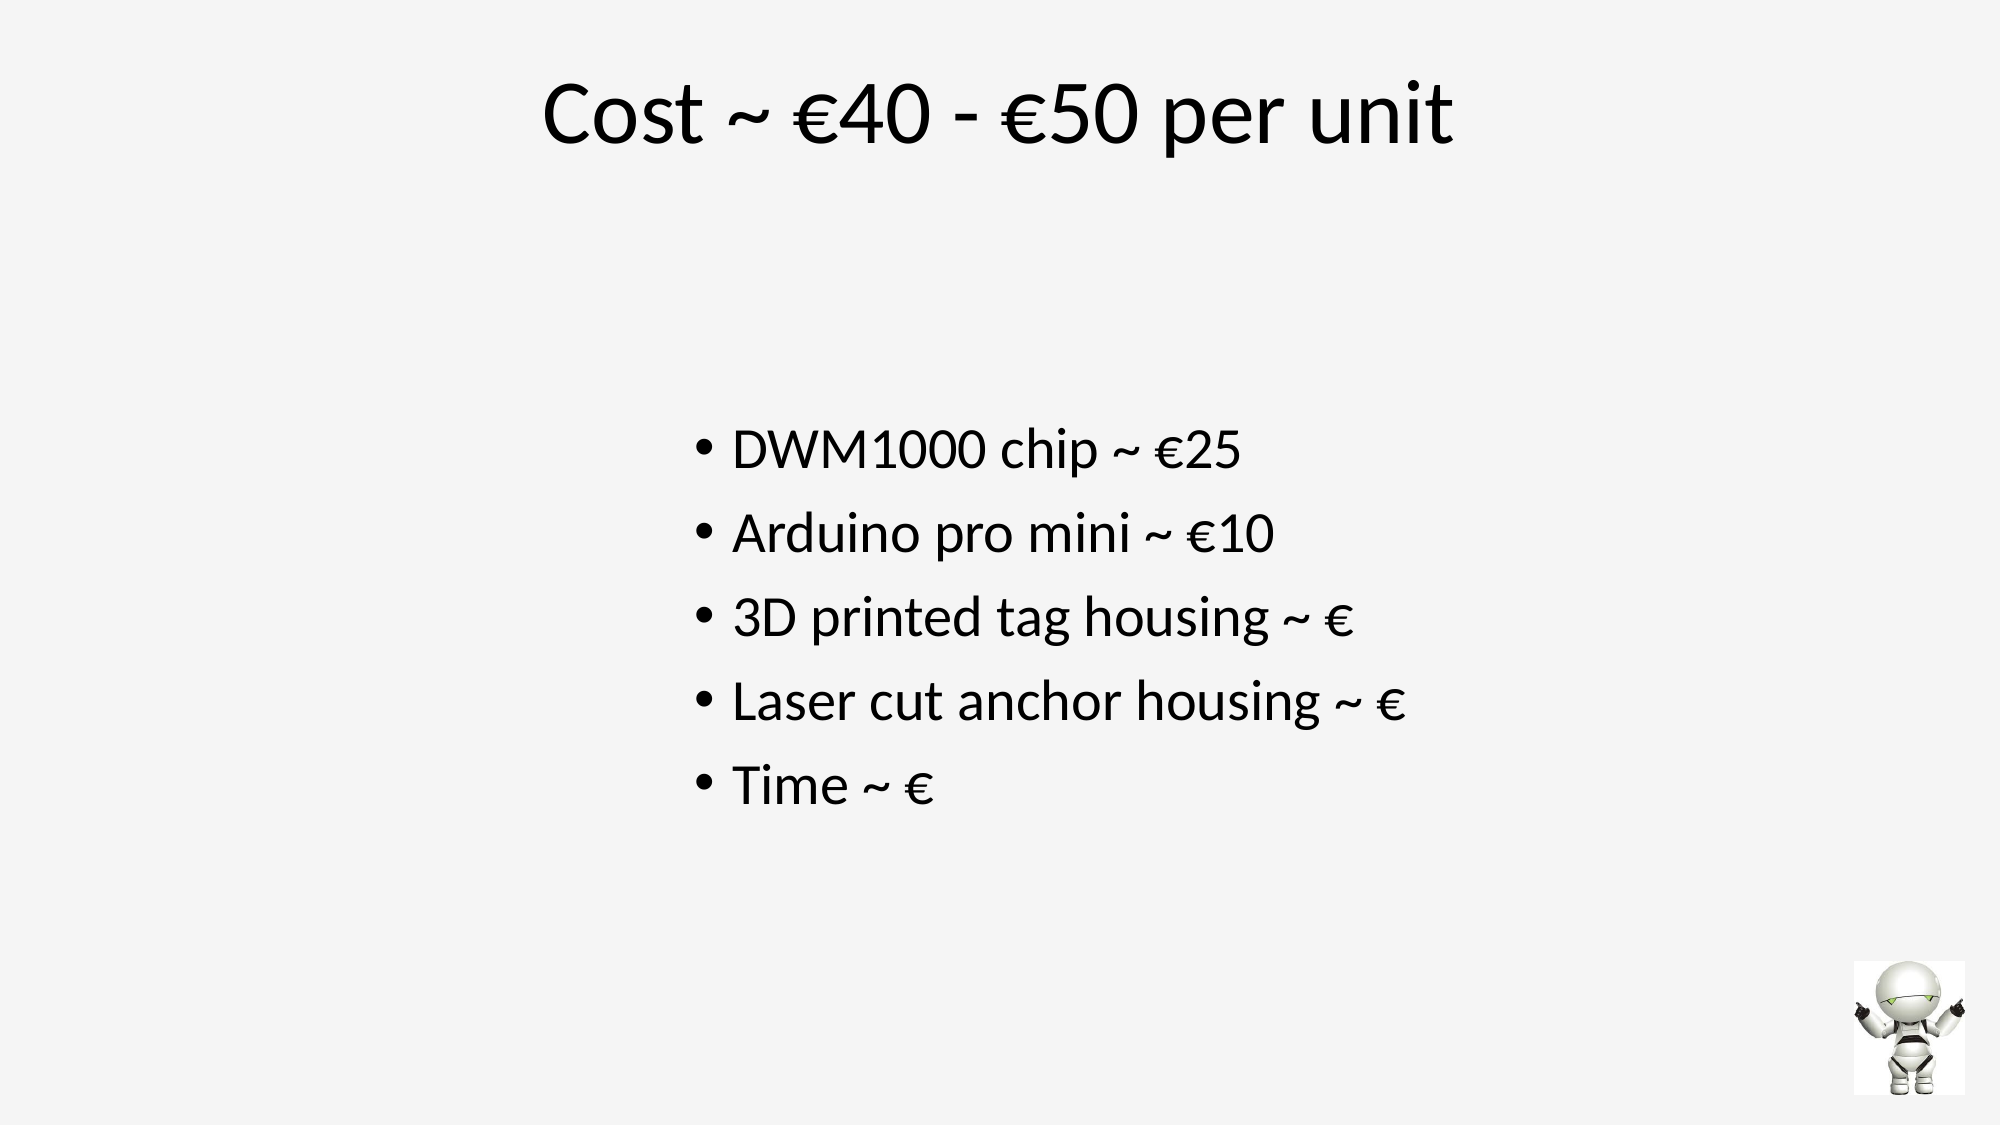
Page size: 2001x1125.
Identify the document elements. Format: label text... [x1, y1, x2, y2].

title Cost ~ €40 - €50 per unit [137, 59, 1863, 278]
list DWM1000 chip ~ €25 Arduino pro mini ~ €10 3D printed tag housing ~ € Laser cut anchor housing ~ € Time ~ € [679, 411, 1855, 1125]
picture [1854, 961, 1965, 1095]
